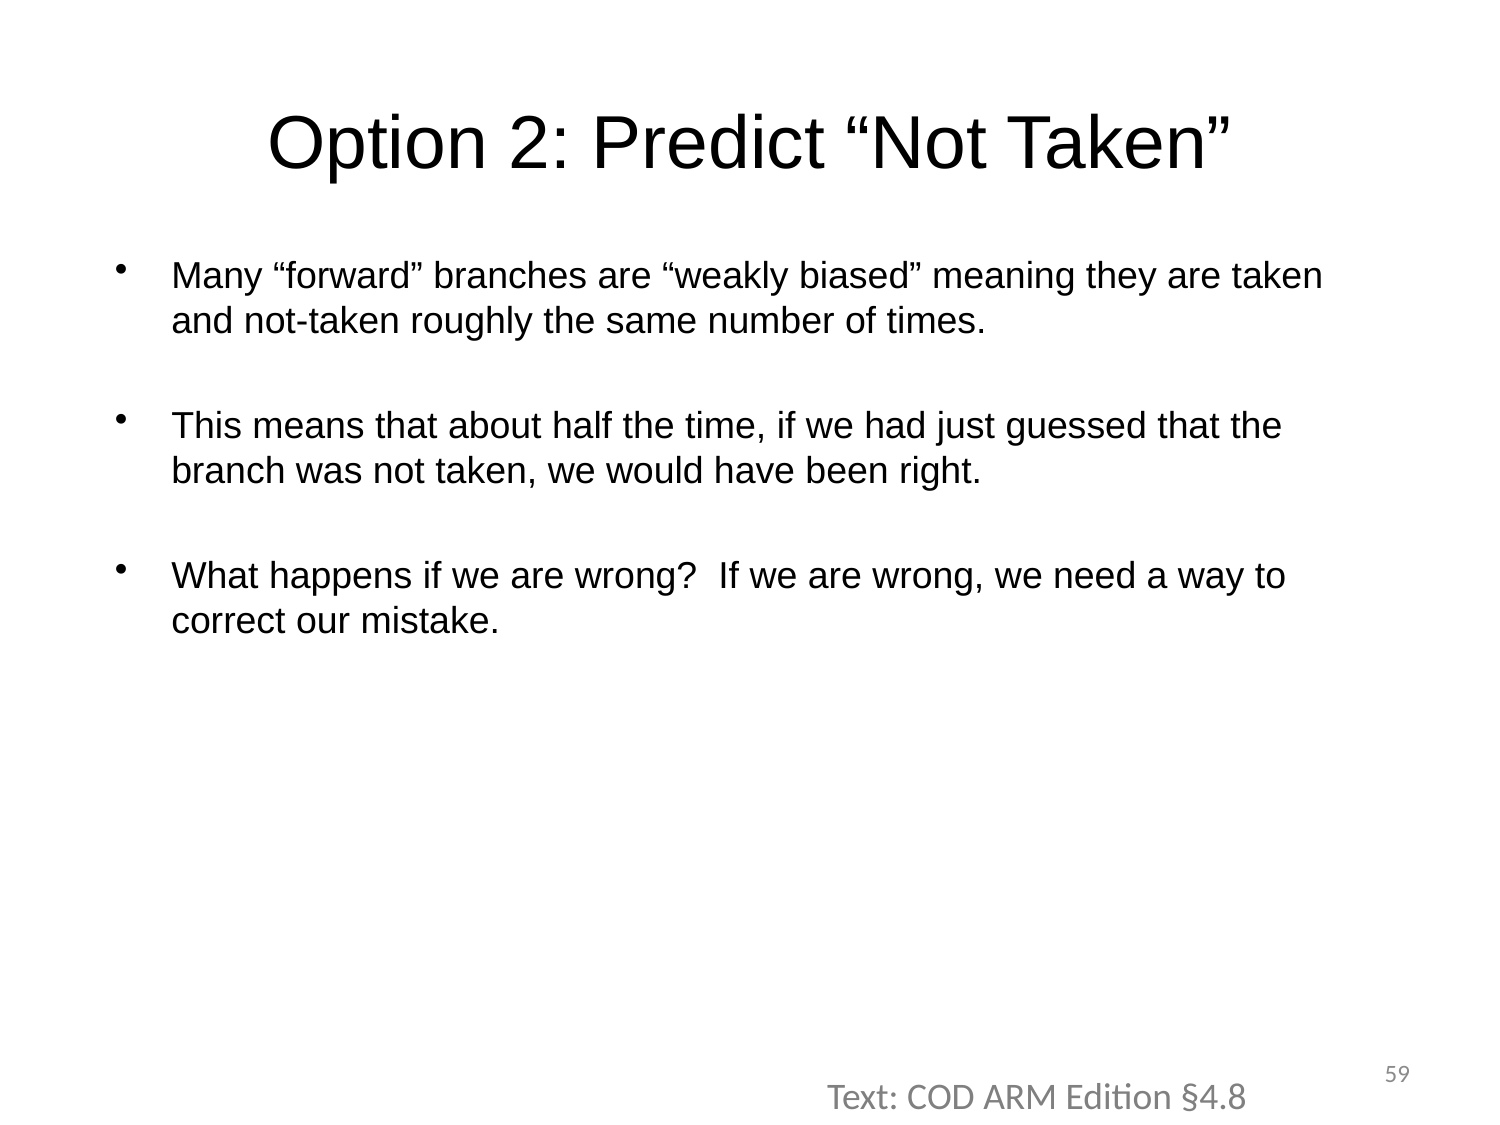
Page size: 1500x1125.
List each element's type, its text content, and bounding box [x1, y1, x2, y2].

text_box Many “forward” branches are “weakly biased” meaning they are taken and not-taken roughly the same number of times. This means that about half the time, if we had just guessed that the branch was not taken, we would have been right. What happens if we are wrong? If we are wrong, we need a way to correct our mistake. [100, 243, 1376, 787]
title Option 2: Predict “Not Taken” [75, 45, 1425, 233]
slide_number 59 [1074, 1042, 1425, 1103]
text_box Text: COD ARM Edition §4.8 [812, 1064, 1350, 1125]
